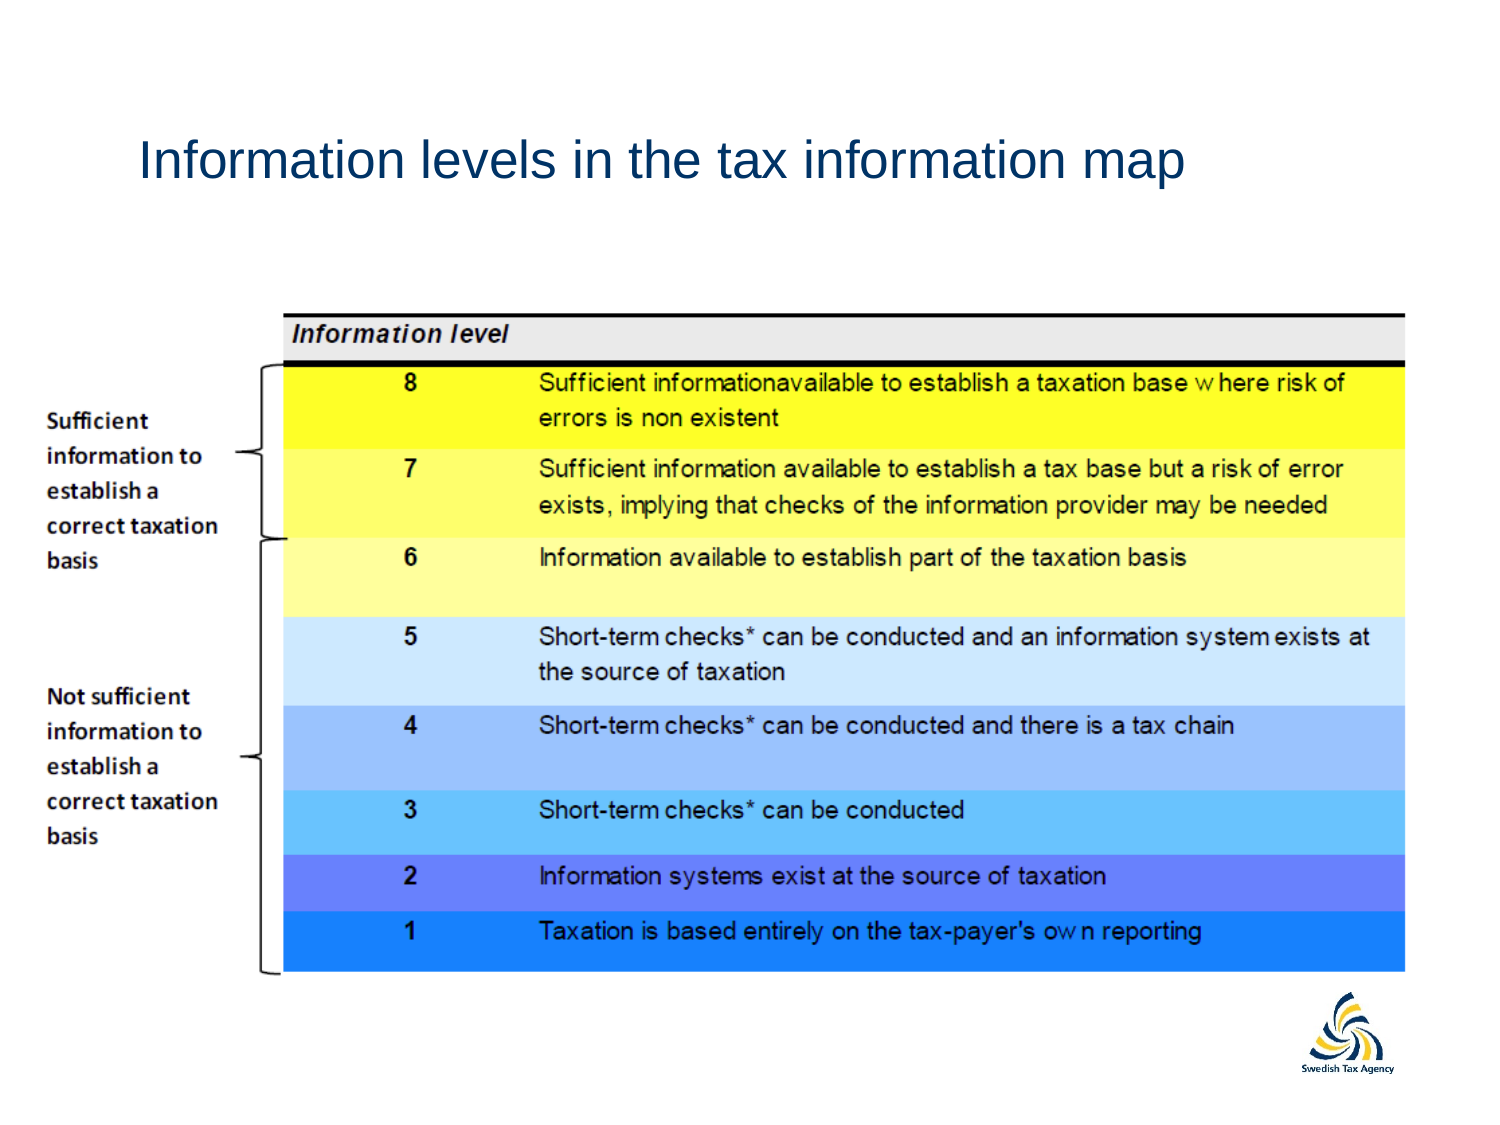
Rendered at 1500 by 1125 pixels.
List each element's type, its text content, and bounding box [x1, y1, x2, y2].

title Information levels in the tax information map [124, 118, 1376, 237]
picture [32, 290, 1431, 988]
picture [1302, 992, 1394, 1074]
